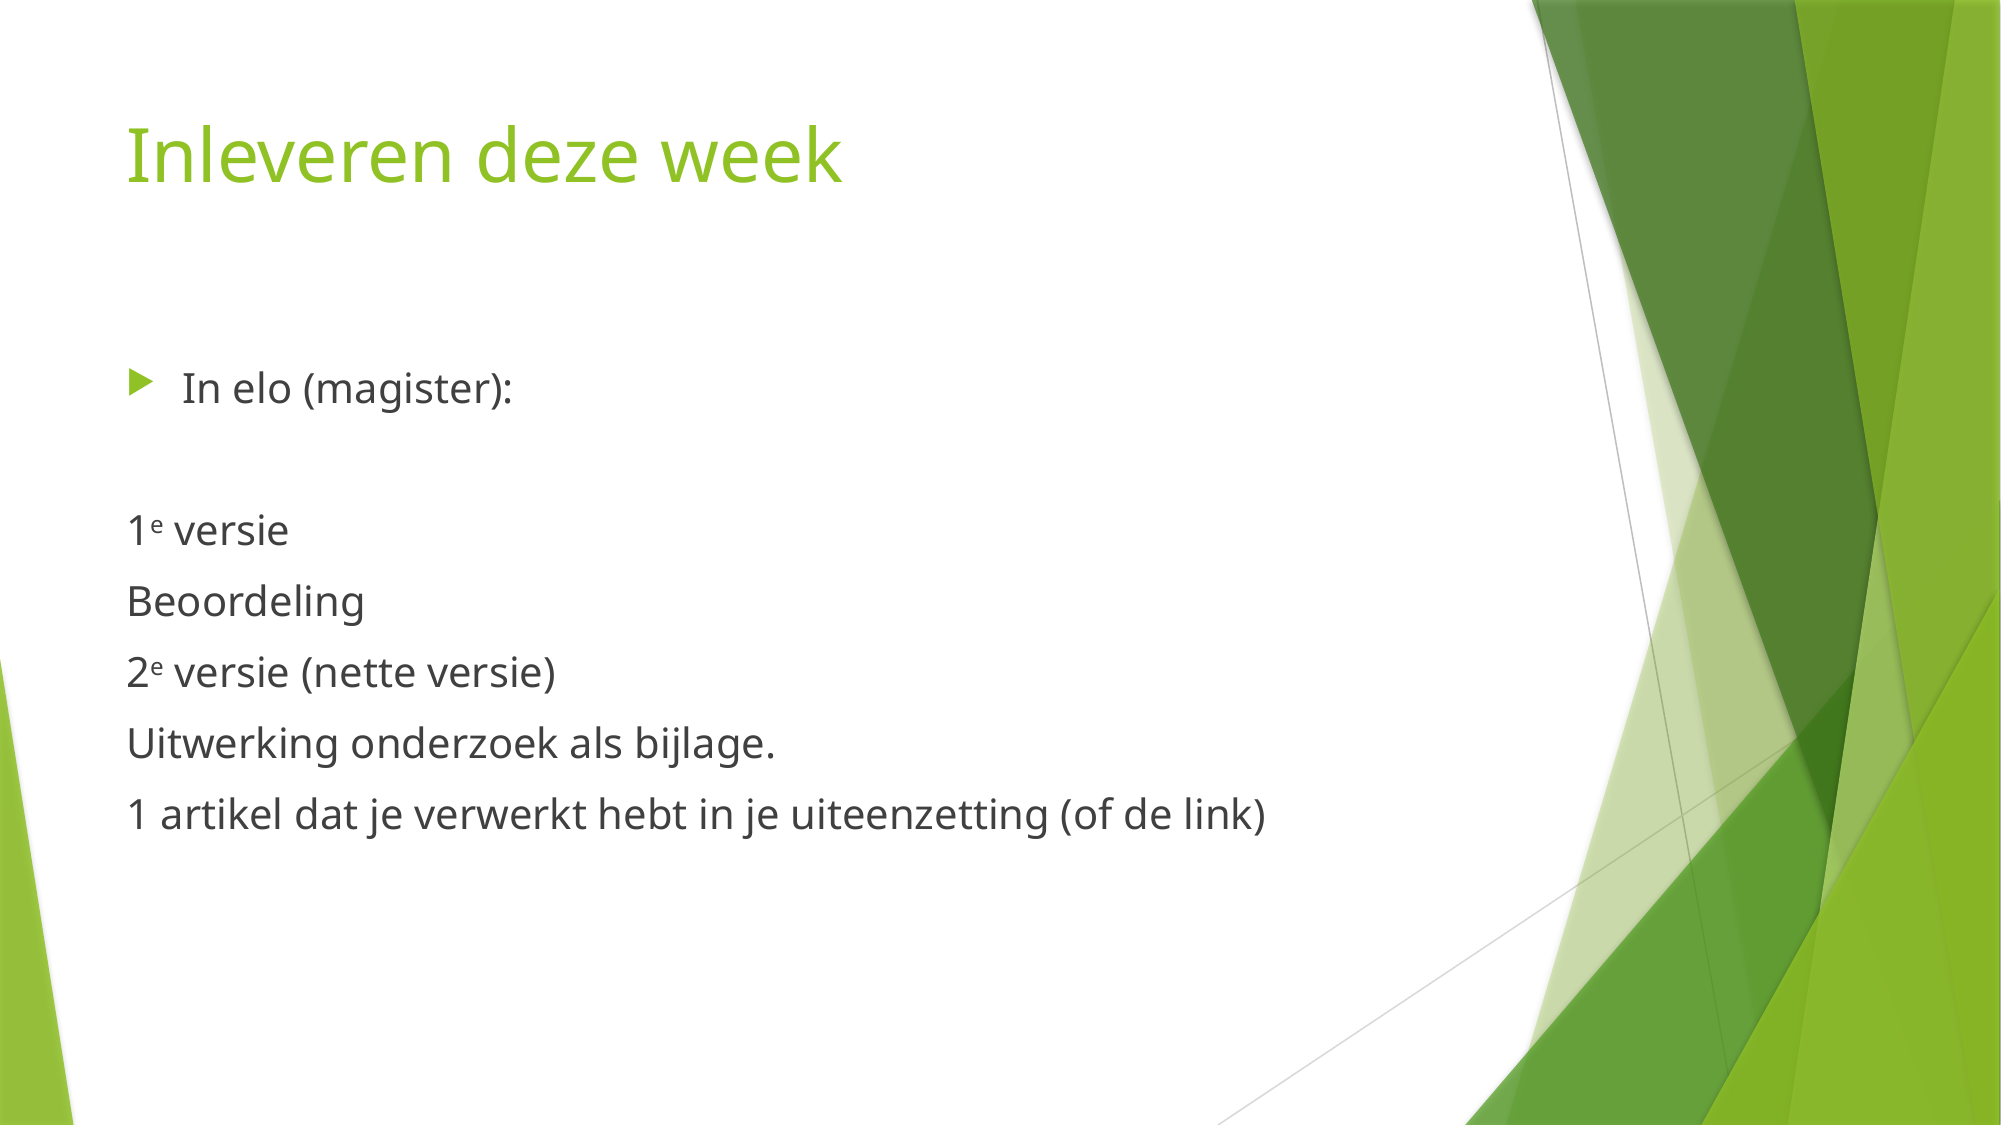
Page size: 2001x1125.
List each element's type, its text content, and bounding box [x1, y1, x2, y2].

title Inleveren deze week [111, 99, 1522, 317]
list In elo (magister): 1e versie Beoordeling 2e versie (nette versie) Uitwerking onderzoek als bijlage. 1 artikel dat je verwerkt hebt in je uiteenzetting (of de link) [111, 354, 1522, 992]
